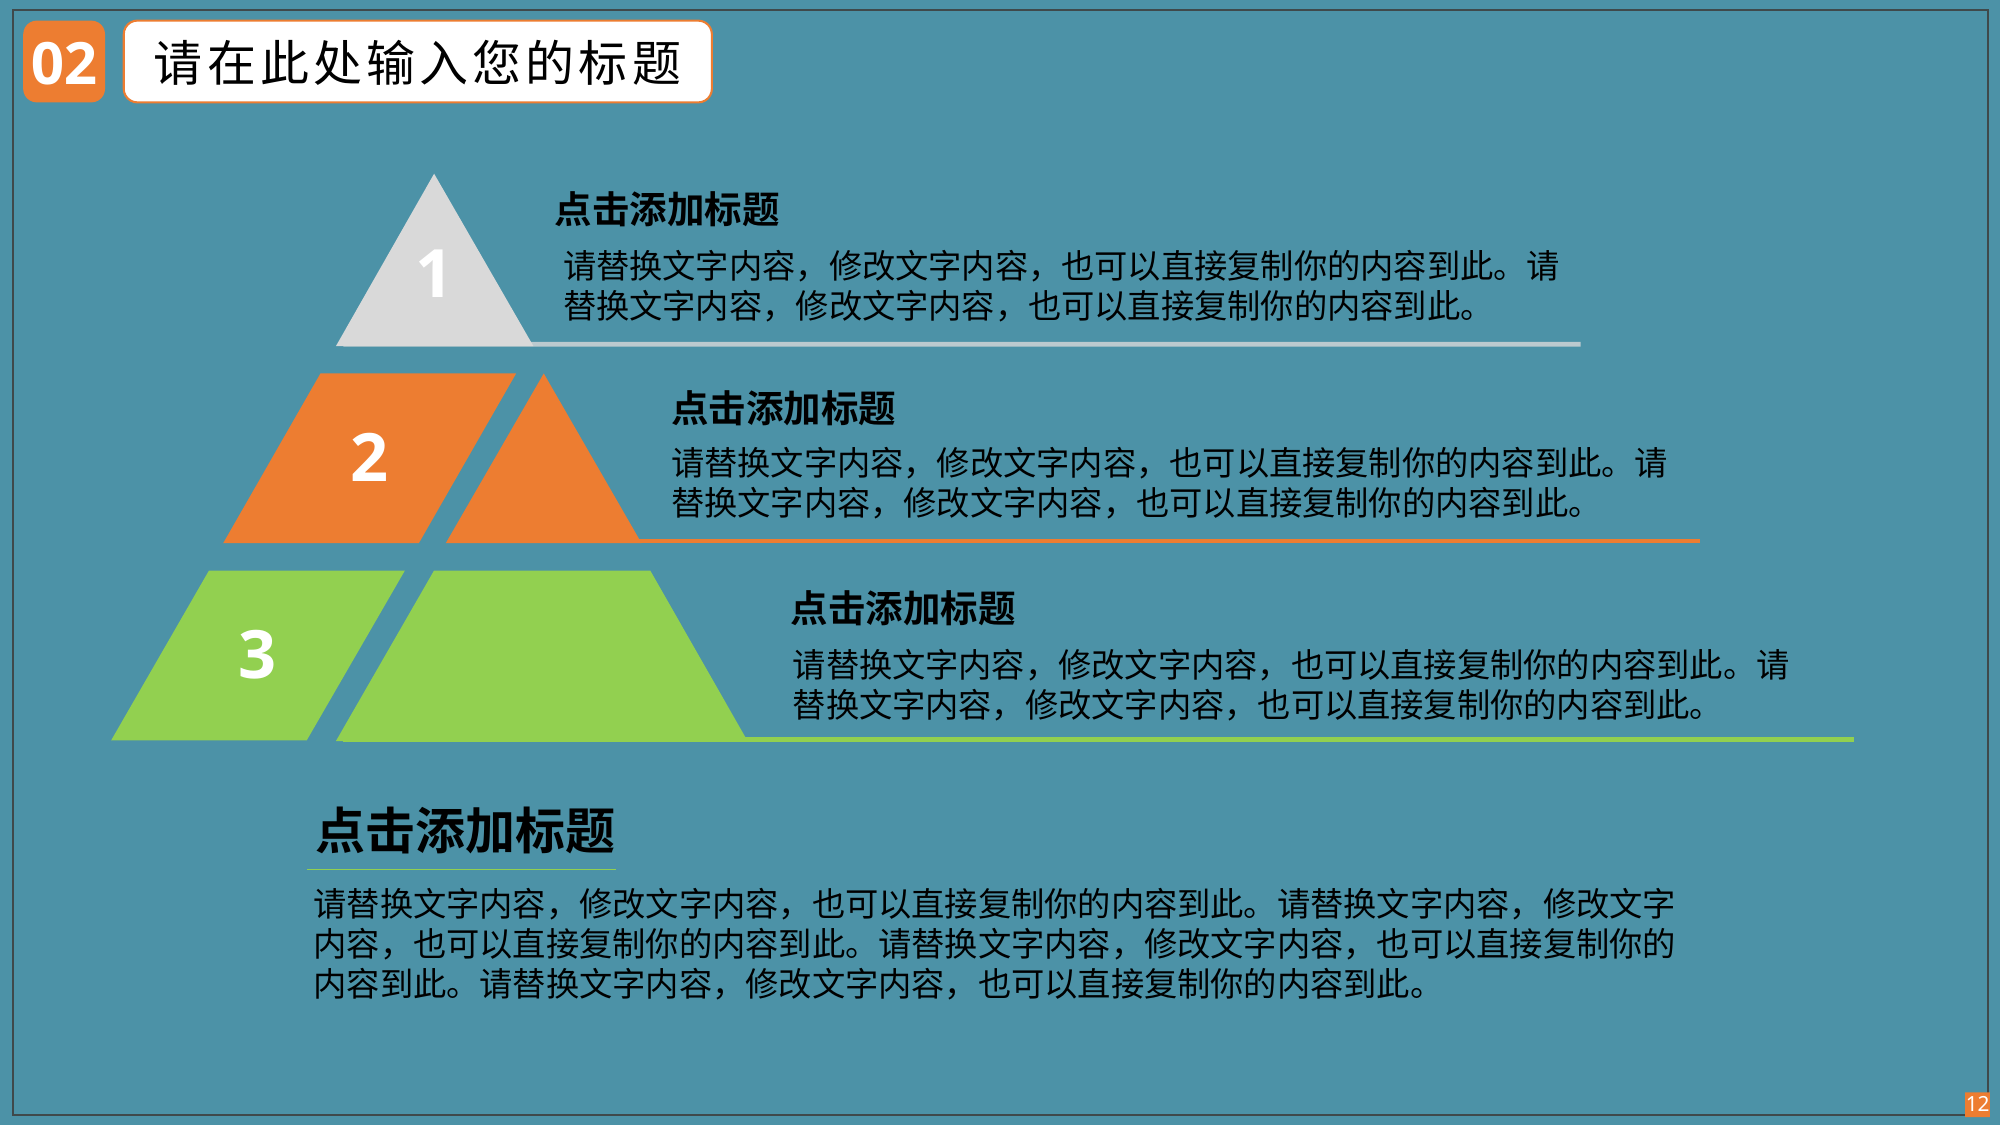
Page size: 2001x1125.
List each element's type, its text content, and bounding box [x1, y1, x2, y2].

text_box 点击添加标题 [540, 179, 865, 239]
text_box 1 [335, 173, 531, 347]
text_box 2 [223, 373, 517, 544]
text_box 请替换文字内容，修改文字内容，也可以直接复制你的内容到此。请替换文字内容，修改文字内容，也可以直接复制你的内容到此。 [656, 434, 1701, 530]
text_box [12, 9, 1989, 1116]
text_box 请替换文字内容，修改文字内容，也可以直接复制你的内容到此。请替换文字内容，修改文字内容，也可以直接复制你的内容到此。请替换文字内容，修改文字内容，也可以直接复制你的内容到此。请替换文字内容，修改文字内容，也可以直接复制你的内容到此。 [298, 875, 1701, 1011]
text_box 请替换文字内容，修改文字内容，也可以直接复制你的内容到此。请替换文字内容，修改文字内容，也可以直接复制你的内容到此。 [548, 237, 1582, 333]
text_box 点击添加标题 [776, 577, 1067, 638]
text_box 点击添加标题 [656, 377, 948, 438]
text_box [445, 373, 642, 544]
text_box 点击添加标题 [300, 791, 631, 867]
text_box 3 [111, 570, 405, 741]
text_box 12 [1944, 1091, 2000, 1118]
text_box 请替换文字内容，修改文字内容，也可以直接复制你的内容到此。请替换文字内容，修改文字内容，也可以直接复制你的内容到此。 [777, 637, 1809, 732]
text_box [335, 570, 746, 742]
